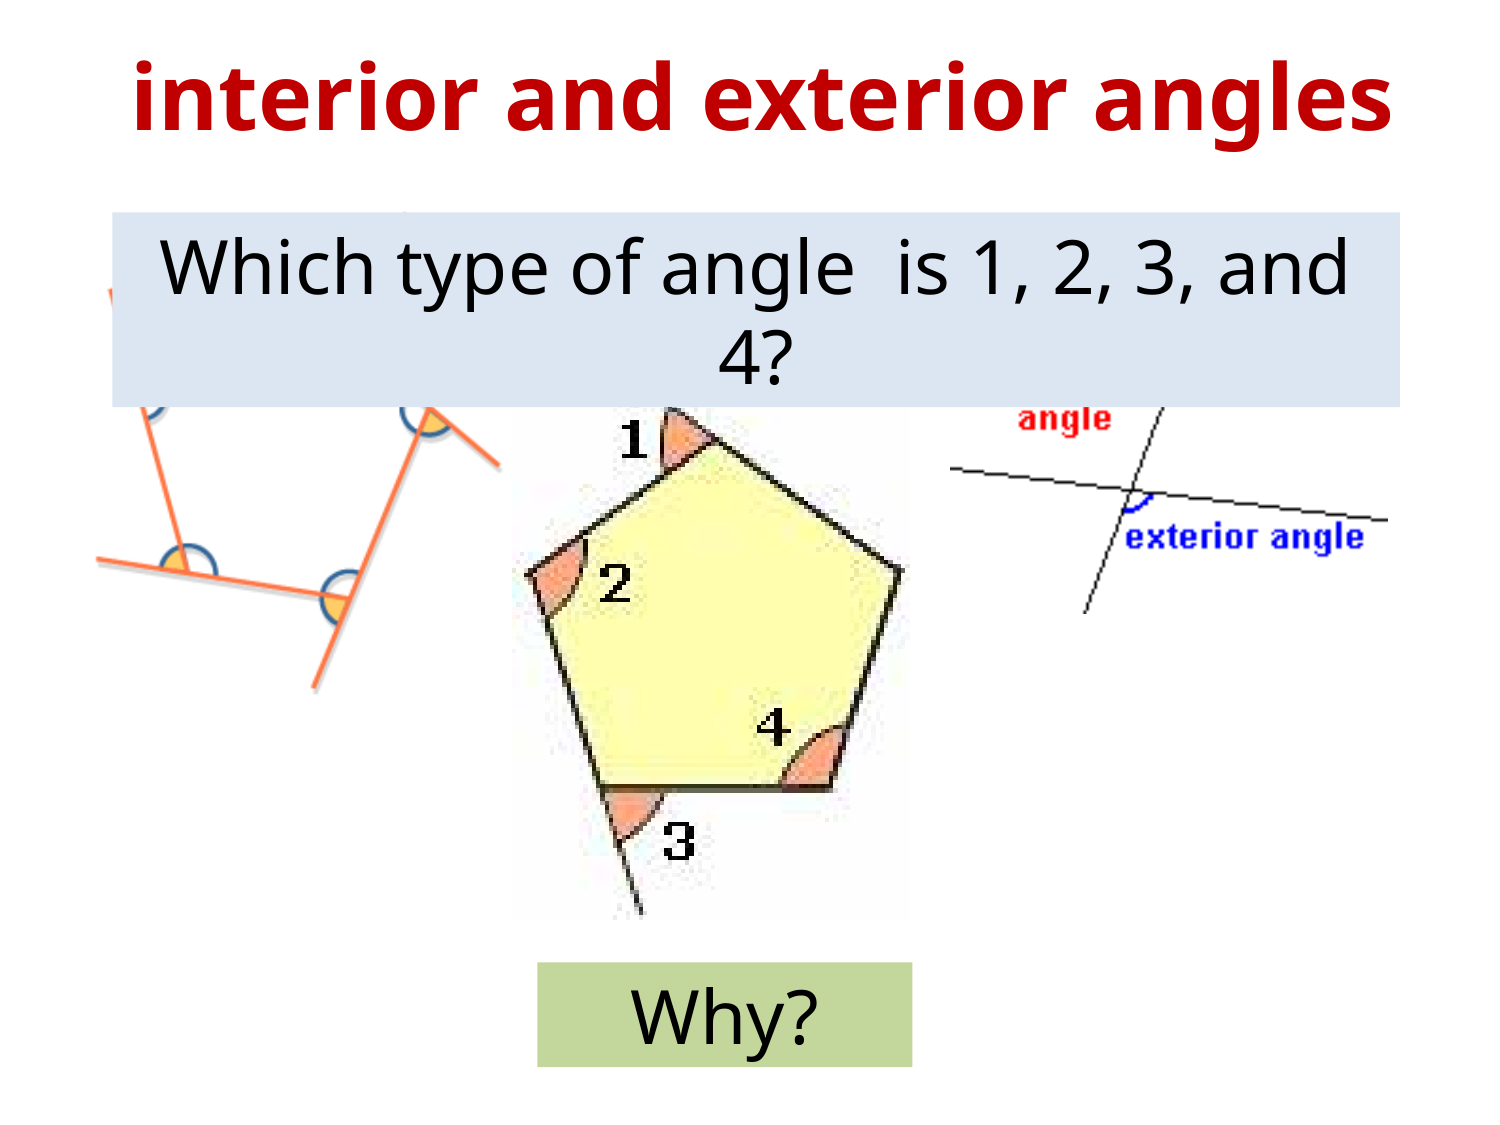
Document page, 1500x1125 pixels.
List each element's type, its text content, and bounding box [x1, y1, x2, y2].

picture [949, 274, 1388, 614]
picture [87, 199, 910, 921]
text_box Which type of angle is 1, 2, 3, and 4? [516, 212, 1400, 408]
text_box interior and exterior angles [99, 0, 1425, 188]
text_box Why? [537, 962, 913, 1068]
